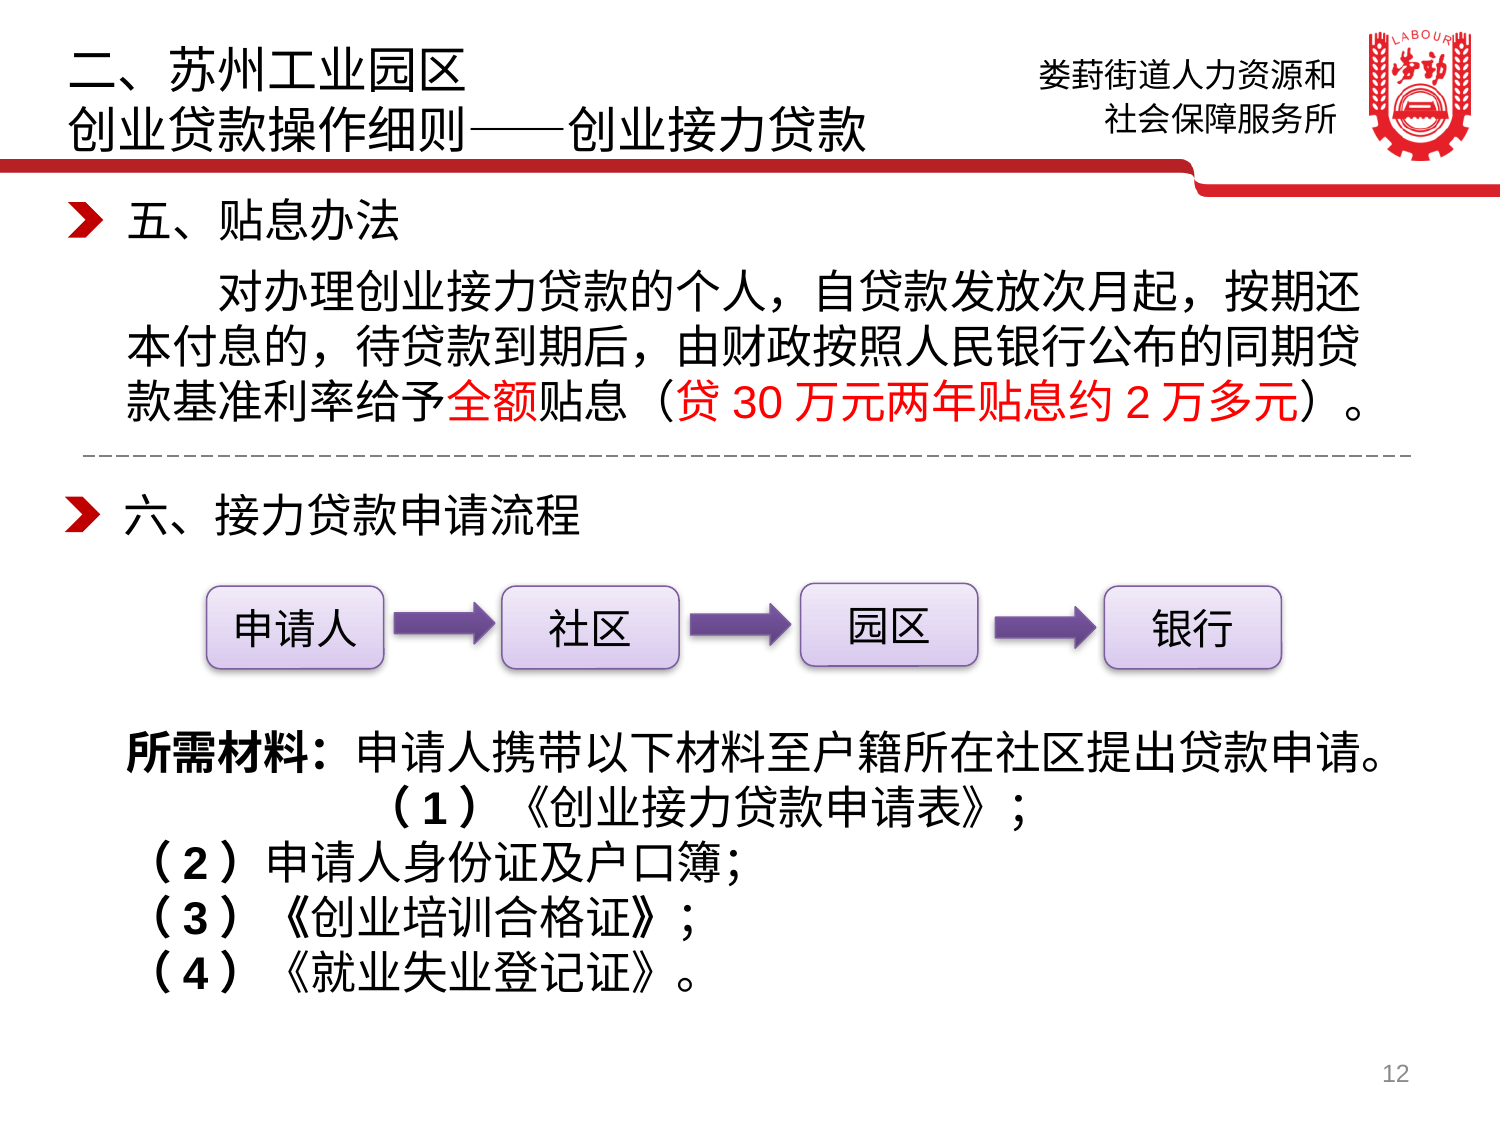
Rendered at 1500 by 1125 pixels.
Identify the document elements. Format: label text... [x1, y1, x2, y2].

text_box [62, 494, 103, 535]
text_box 对办理创业接力贷款的个人，自贷款发放次月起，按期还本付息的，待贷款到期后，由财政按照人民银行公布的同期贷款基准利率给予全额贴息（贷30万元两年贴息约2万多元）。 [111, 255, 1388, 435]
text_box [65, 199, 106, 240]
picture [0, 30, 1500, 197]
text_box 二、苏州工业园区 创业贷款操作细则——创业接力贷款 [53, 30, 1010, 166]
text_box [994, 606, 1097, 649]
text_box 五、贴息办法 [112, 184, 680, 255]
text_box 园区 [799, 582, 979, 667]
text_box 申请人 [205, 585, 385, 670]
text_box 社区 [501, 585, 680, 670]
text_box [393, 601, 496, 645]
text_box 六、接力贷款申请流程 [108, 479, 676, 549]
slide_number 12 [1074, 1042, 1425, 1103]
text_box 银行 [1103, 585, 1283, 670]
text_box [689, 603, 792, 646]
text_box 所需材料：申请人携带以下材料至户籍所在社区提出贷款申请。 （1）《创业接力贷款申请表》； （2）申请人身份证及户口簿； （3）《创业培训合格证》； （4）《就业失业登记证》。 [111, 716, 1399, 1006]
